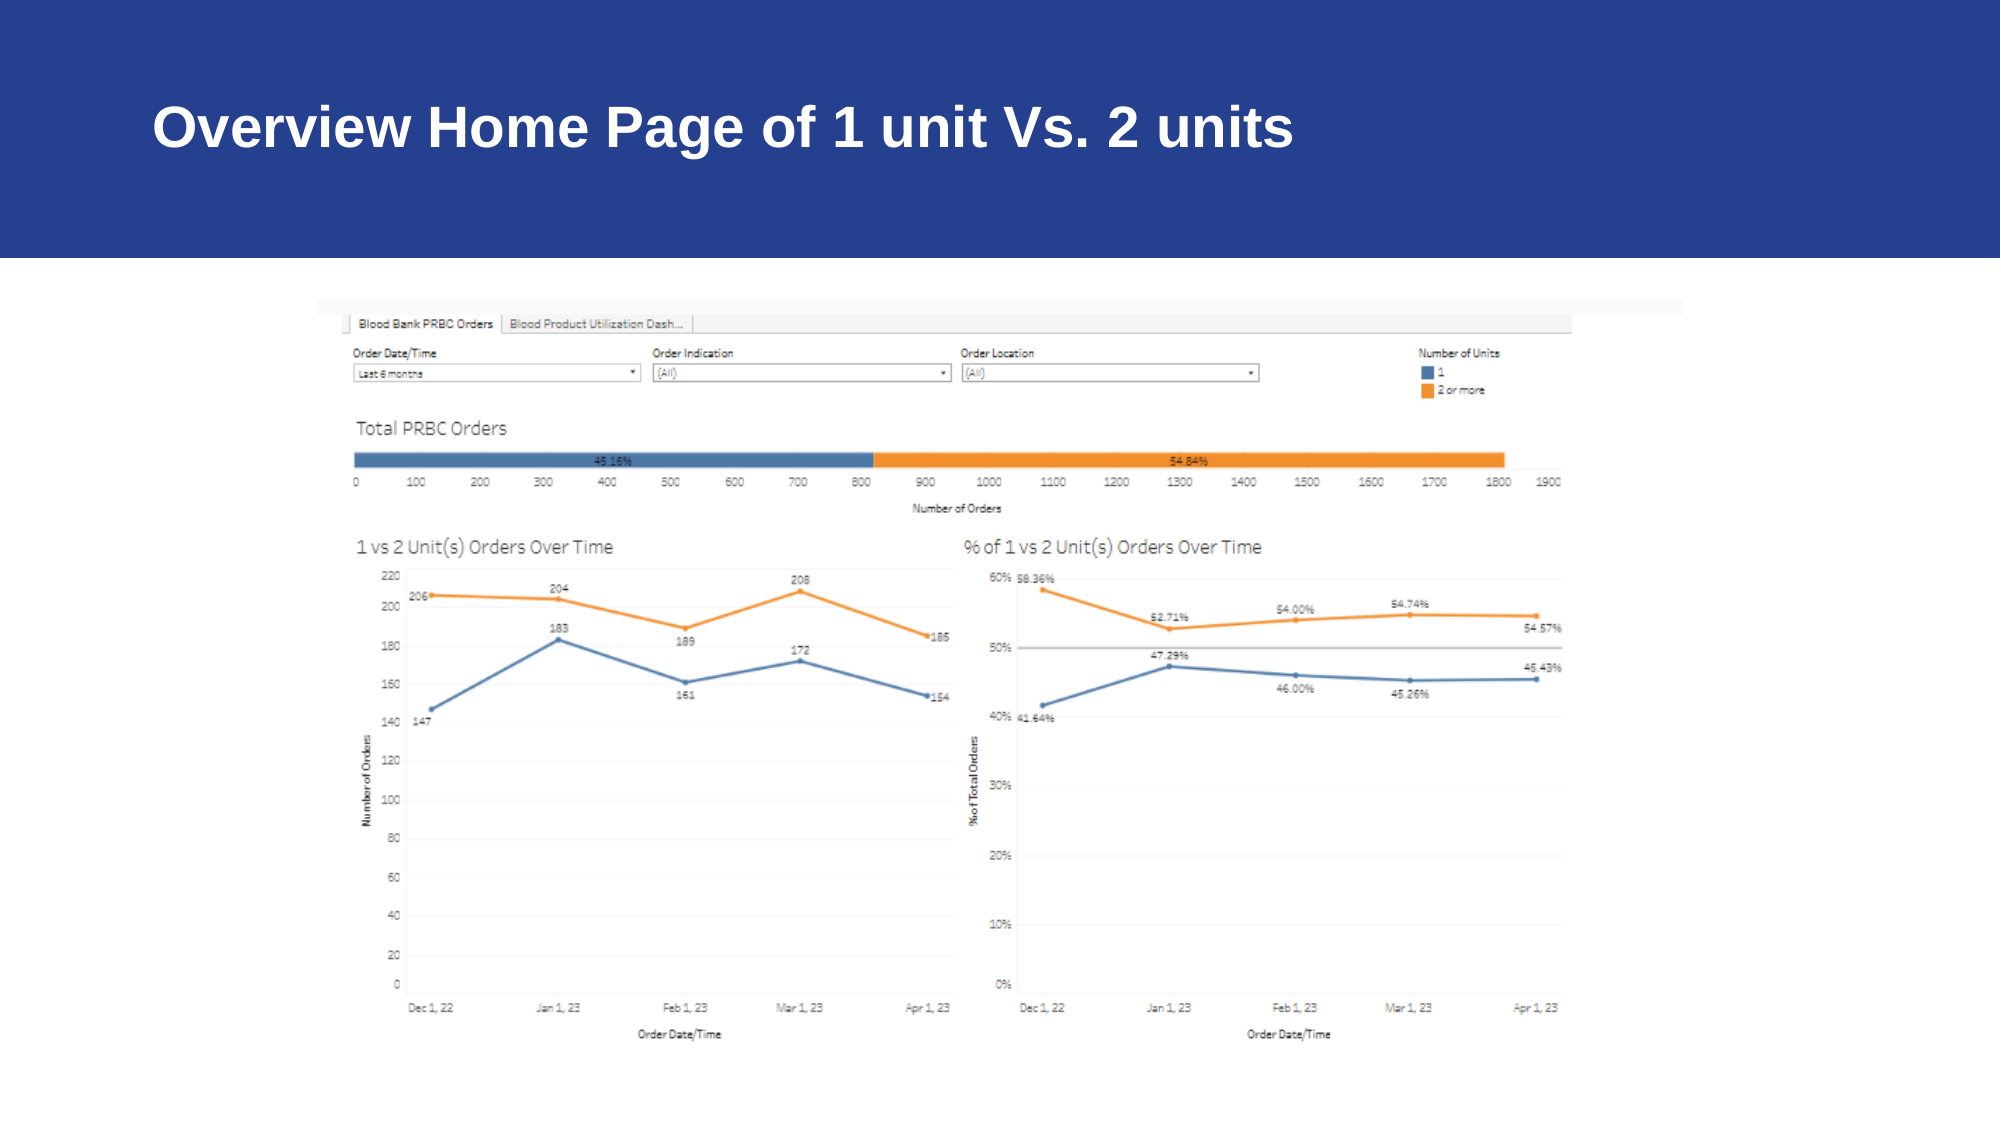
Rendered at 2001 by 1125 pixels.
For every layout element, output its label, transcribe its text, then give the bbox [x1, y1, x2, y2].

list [317, 299, 1683, 1084]
title Overview Home Page of 1 unit Vs. 2 units [137, 20, 1863, 238]
